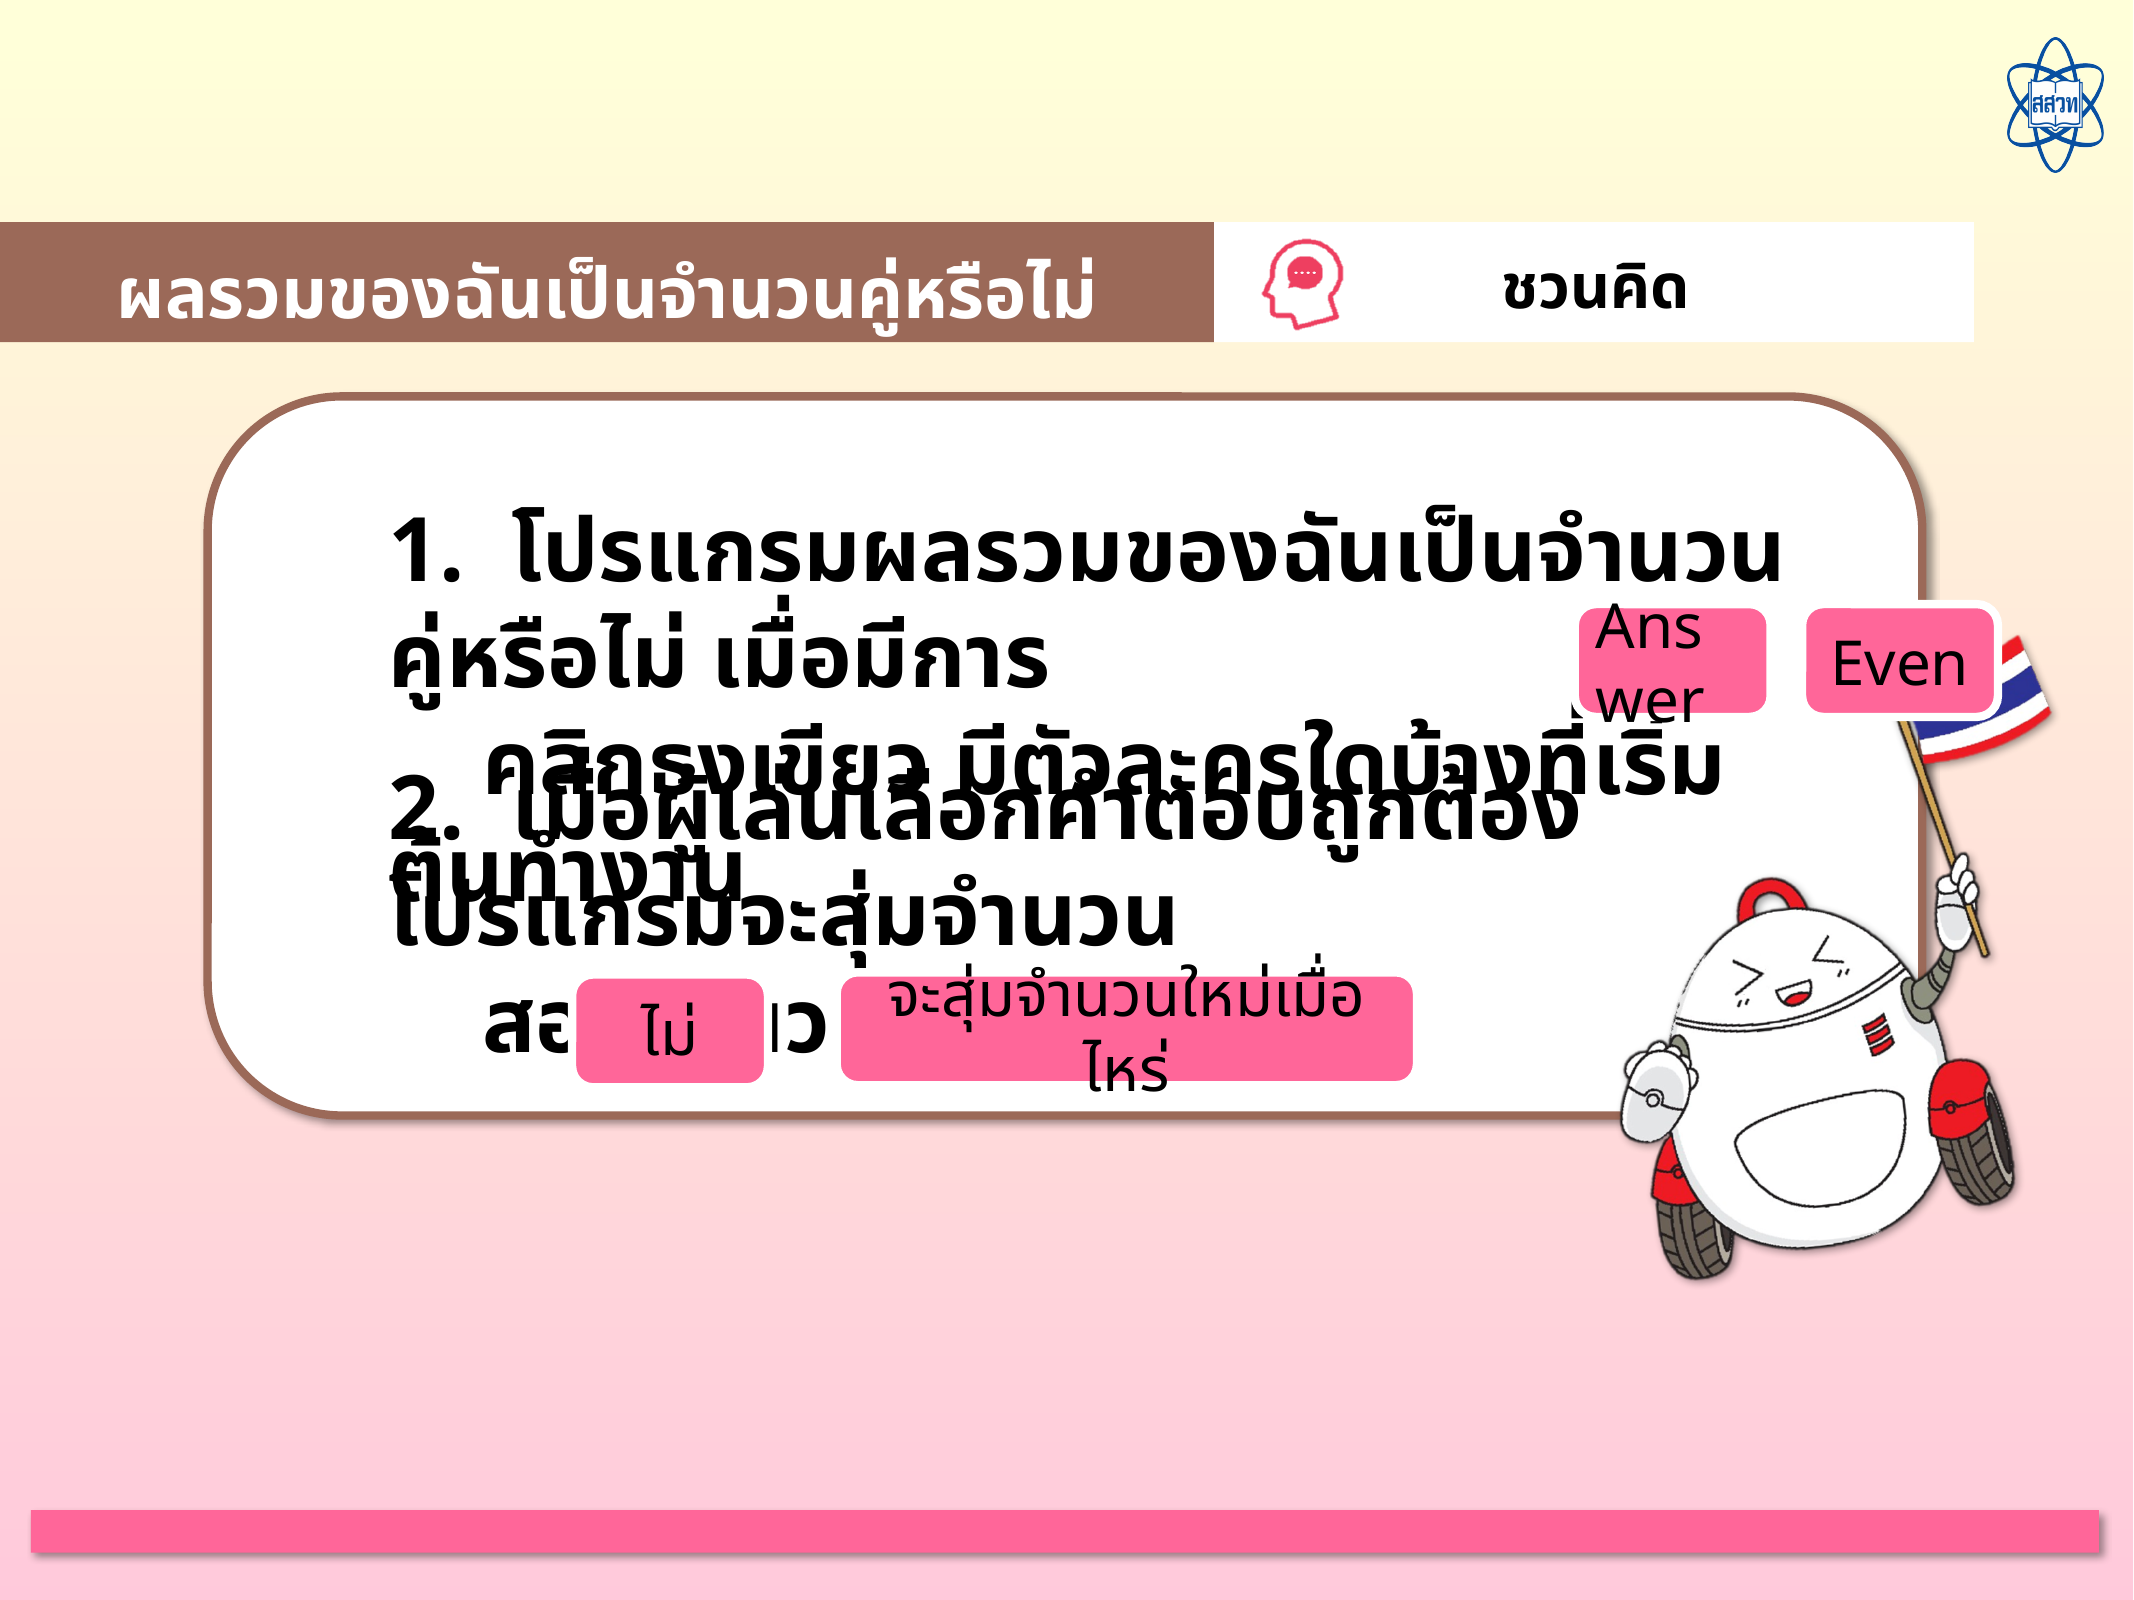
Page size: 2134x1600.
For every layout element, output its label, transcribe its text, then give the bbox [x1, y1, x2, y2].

text_box Answer [1573, 603, 1772, 653]
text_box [1214, 222, 1975, 343]
text_box 1. โปรแกรมผลรวมของฉันเป็นจำนวนคู่หรือไม่ เมื่อมีการ คลิกธงเขียว มีตัวละครใดบ้างที่เริ่มต้นทำงาน [374, 485, 1816, 742]
text_box จะสุ่มจำนวนใหม่เมื่อไหร่ [835, 971, 1419, 1087]
picture [1525, 627, 2132, 1322]
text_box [0, 222, 1214, 343]
text_box ไม่ [571, 973, 769, 1089]
text_box 2. เมื่อผู้เล่นเลือกคำตอบถูกต้อง โปรแกรมจะสุ่มจำนวน สองจำนวนใหม่หรือไม่ [374, 742, 1556, 1078]
text_box Even [1801, 603, 1999, 653]
picture [2007, 37, 2104, 173]
text_box [206, 395, 1924, 1117]
